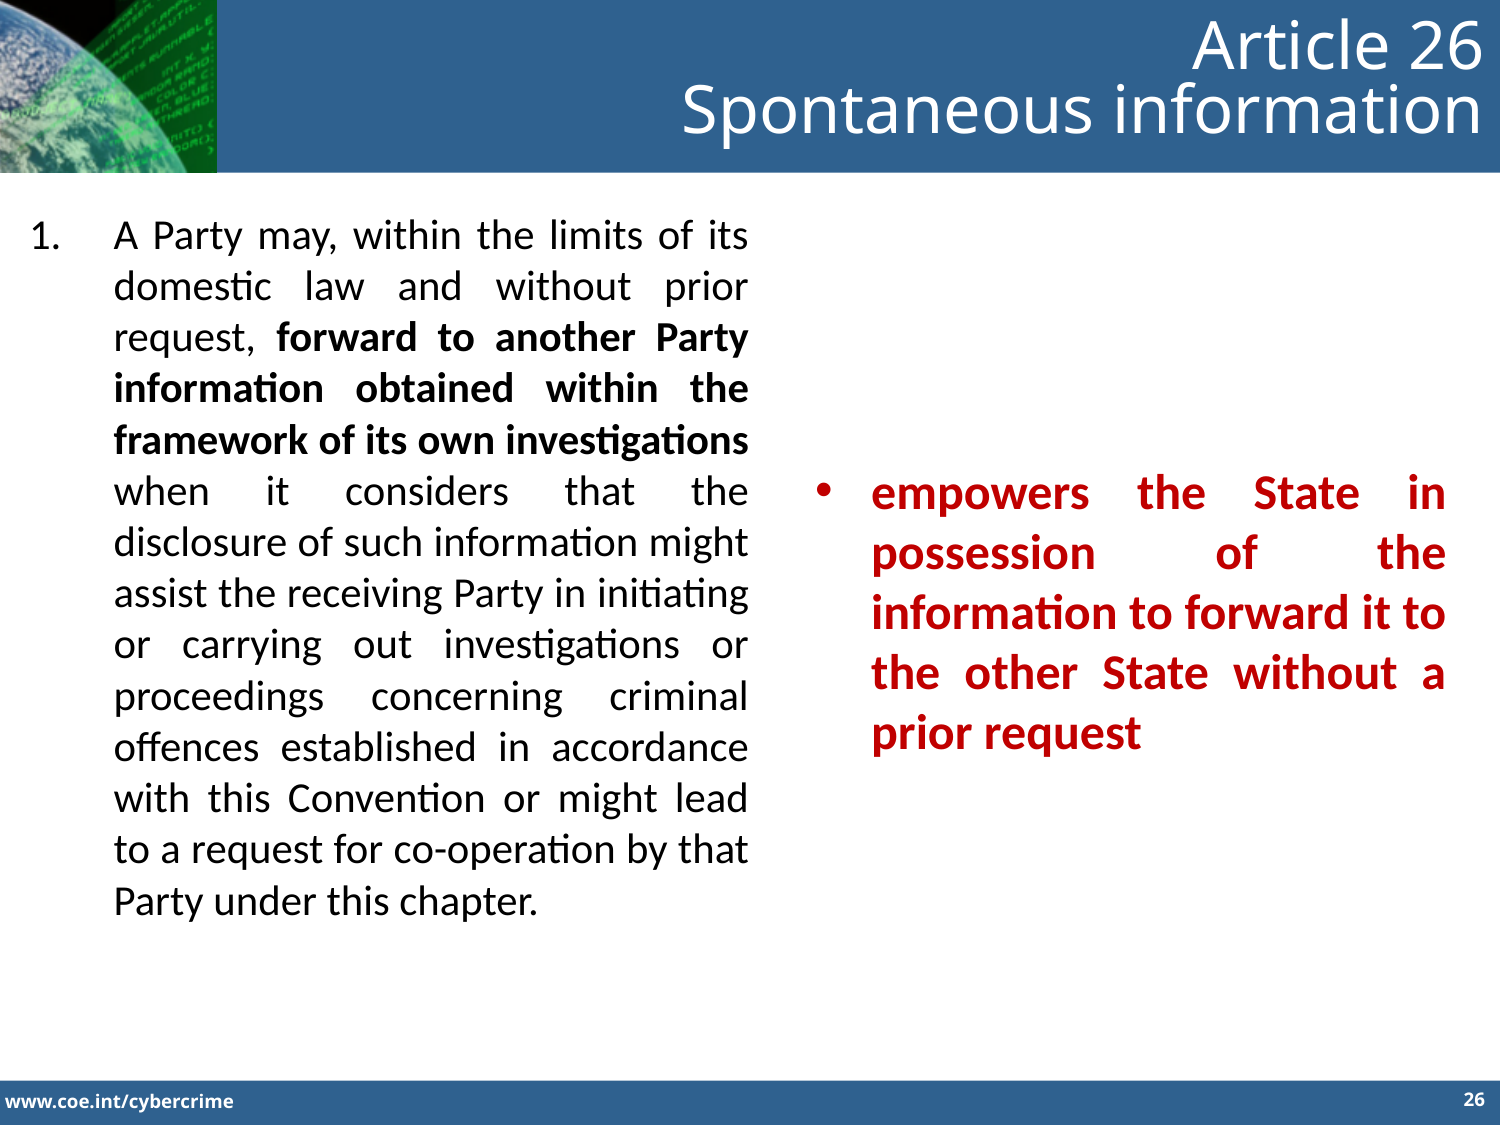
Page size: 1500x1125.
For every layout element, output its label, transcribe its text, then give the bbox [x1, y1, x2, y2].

picture [0, 1, 217, 173]
slide_number 26 [1149, 1079, 1500, 1125]
text_box Article 26 Spontaneous information [410, 6, 1500, 159]
text_box empowers the State in possession of the information to forward it to the other State without a prior request [800, 451, 1462, 767]
text_box A Party may, within the limits of its domestic law and without prior request, forward to another Party information obtained within the framework of its own investigations when it considers that the disclosure of such information might assist the receiving Party in initiating or carrying out investigations or proceedings concerning criminal offences established in accordance with this Convention or might lead to a request for co-operation by that Party under this chapter. [14, 199, 765, 931]
